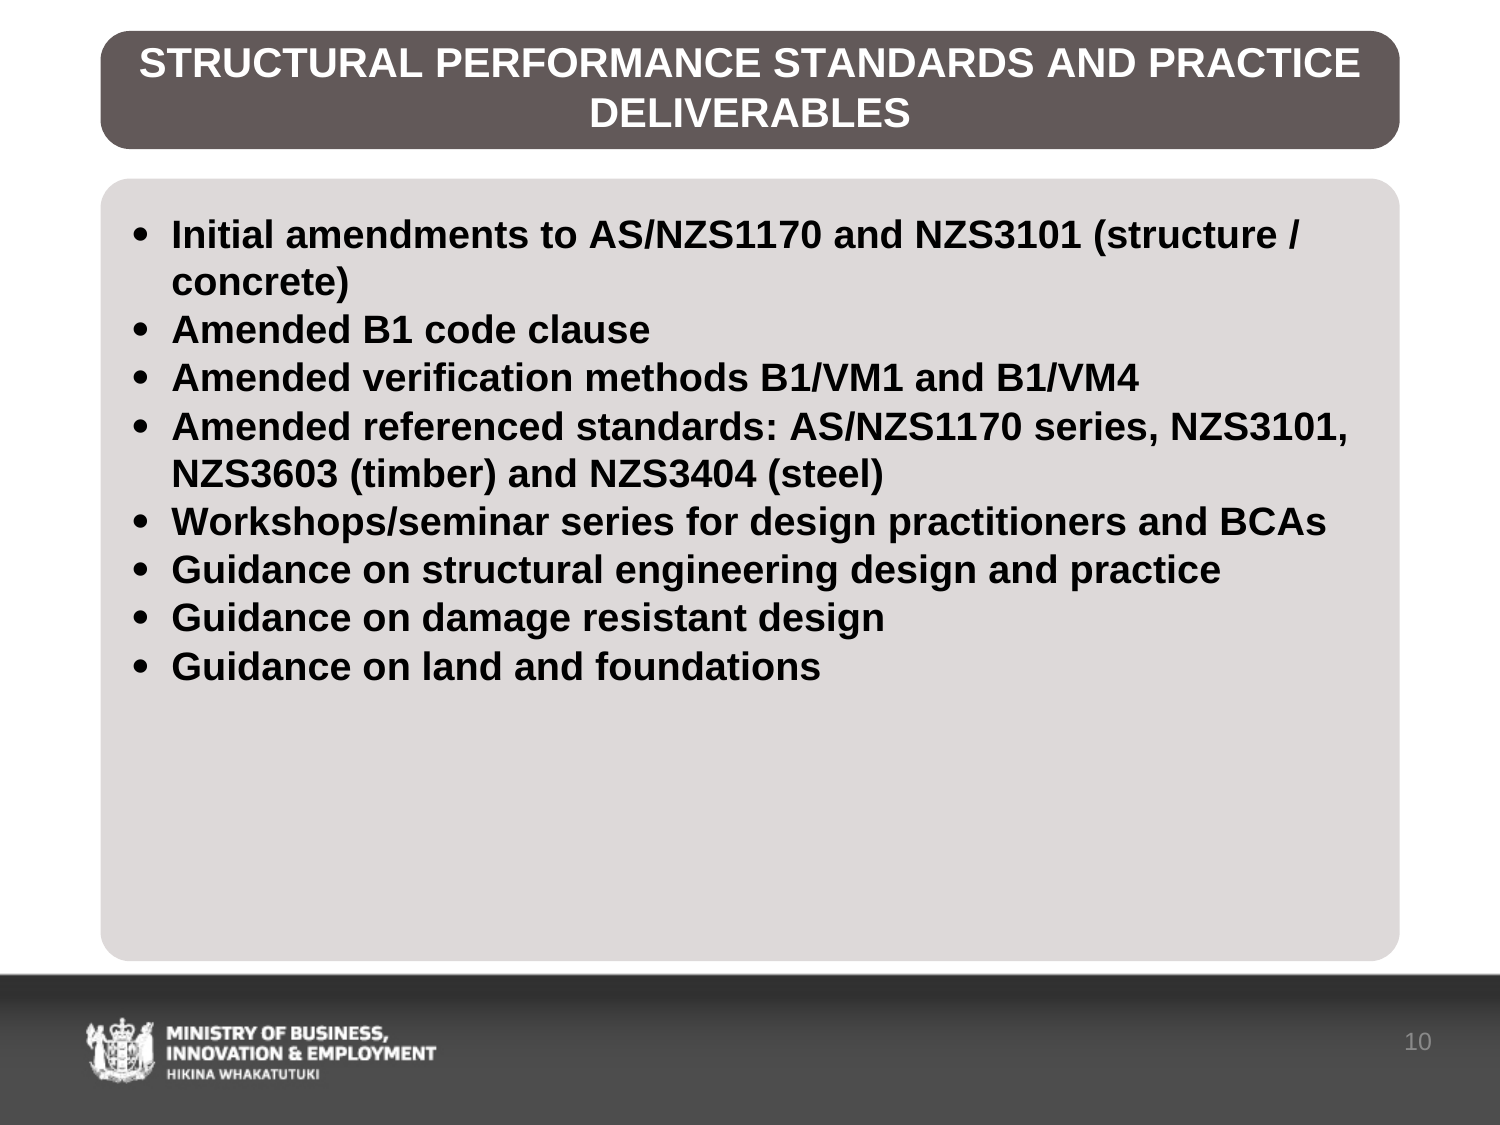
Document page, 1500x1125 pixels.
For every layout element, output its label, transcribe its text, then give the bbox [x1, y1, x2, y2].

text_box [97, 27, 1403, 965]
text_box 10 [1096, 1010, 1447, 1071]
picture [0, 0, 1500, 1125]
